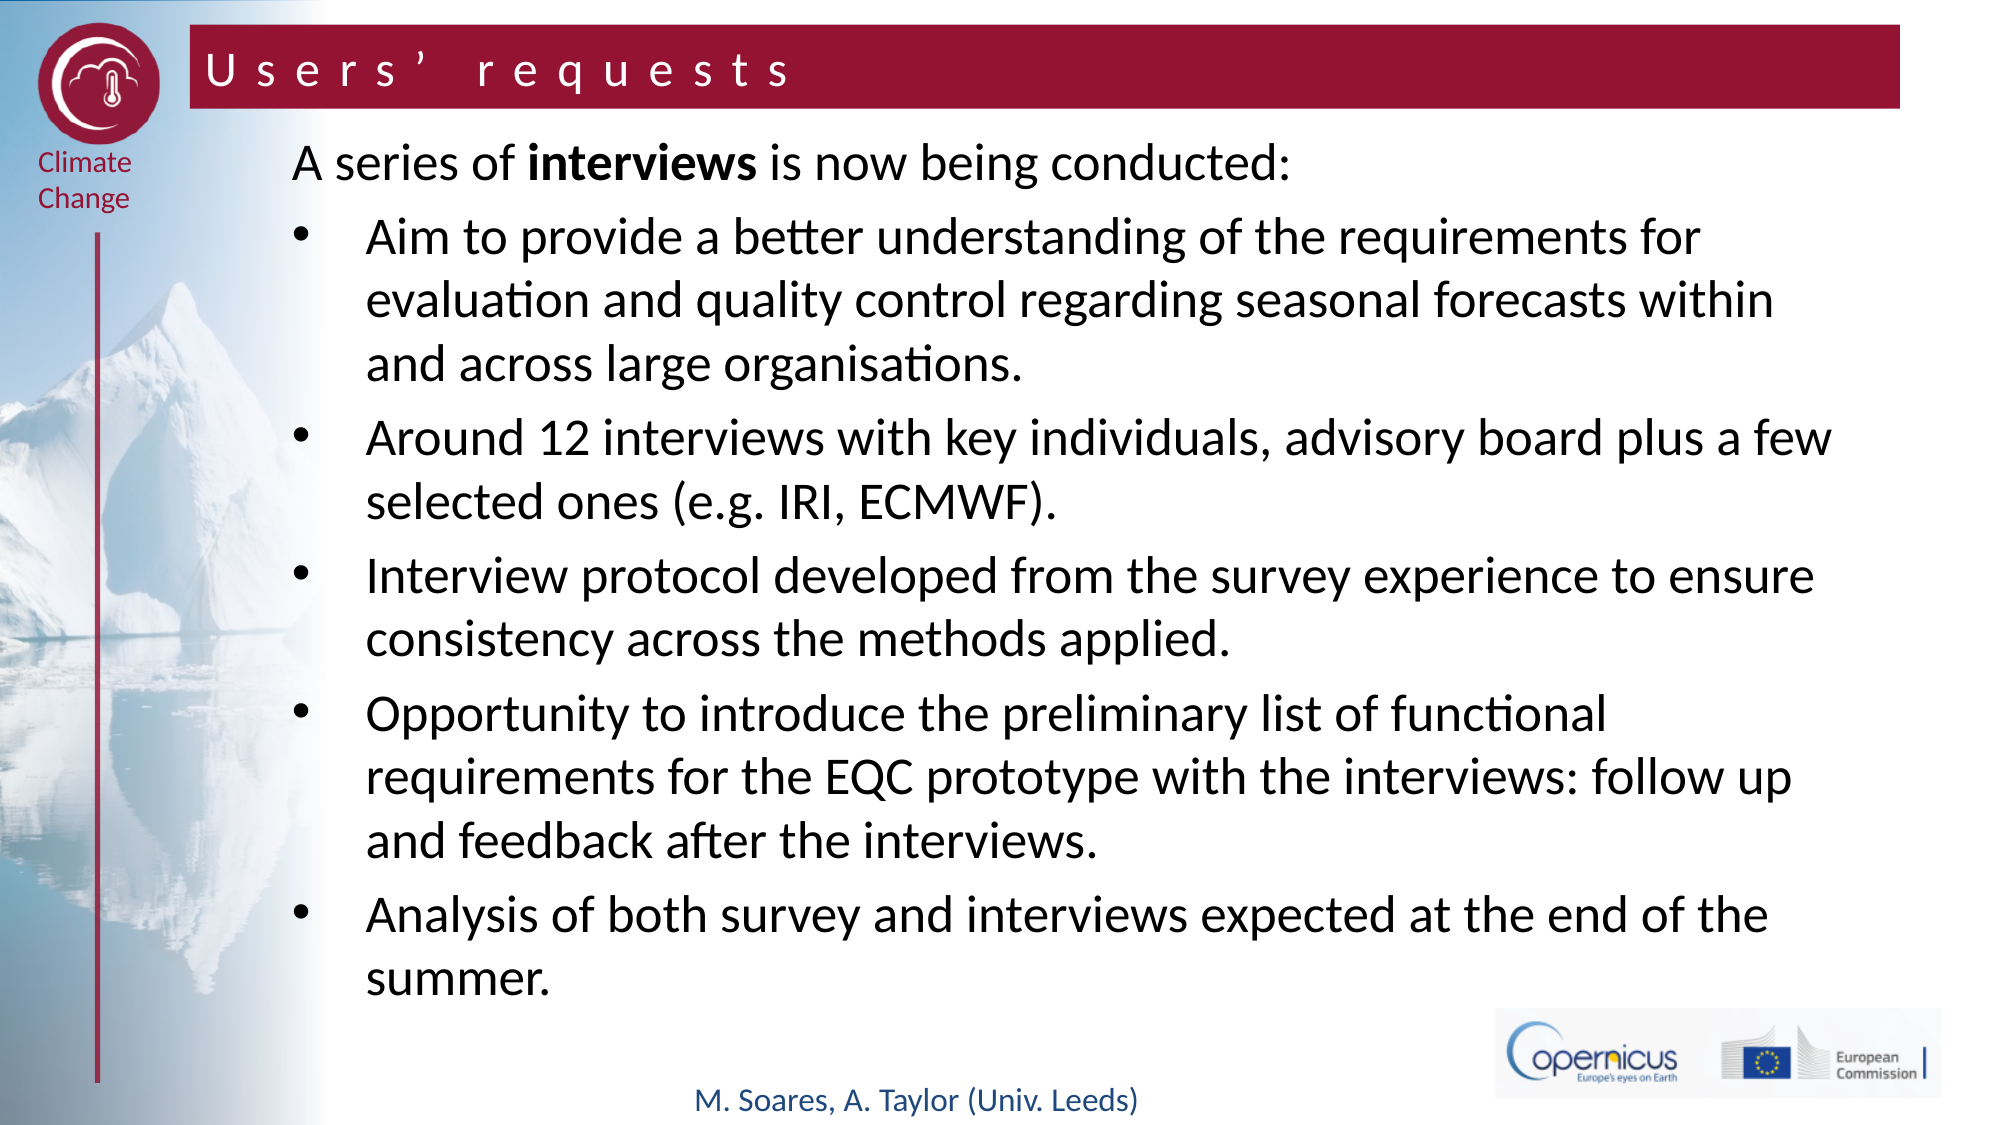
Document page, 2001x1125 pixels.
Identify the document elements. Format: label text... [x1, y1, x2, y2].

list A series of interviews is now being conducted: Aim to provide a better understanding of the requirements for evaluation and quality control regarding seasonal forecasts within and across large organisations. Around 12 interviews with key individuals, advisory board plus a few selected ones (e.g. IRI, ECMWF). Interview protocol developed from the survey experience to ensure consistency across the methods applied. Opportunity to introduce the preliminary list of functional requirements for the EQC prototype with the interviews: follow up and feedback after the interviews. Analysis of both survey and interviews expected at the end of the summer. [276, 119, 1874, 1015]
title Users’ requests [189, 24, 1900, 109]
picture [1495, 1008, 1942, 1098]
picture [25, 4, 171, 155]
text_box M. Soares, A. Taylor (Univ. Leeds) [680, 1069, 1171, 1125]
